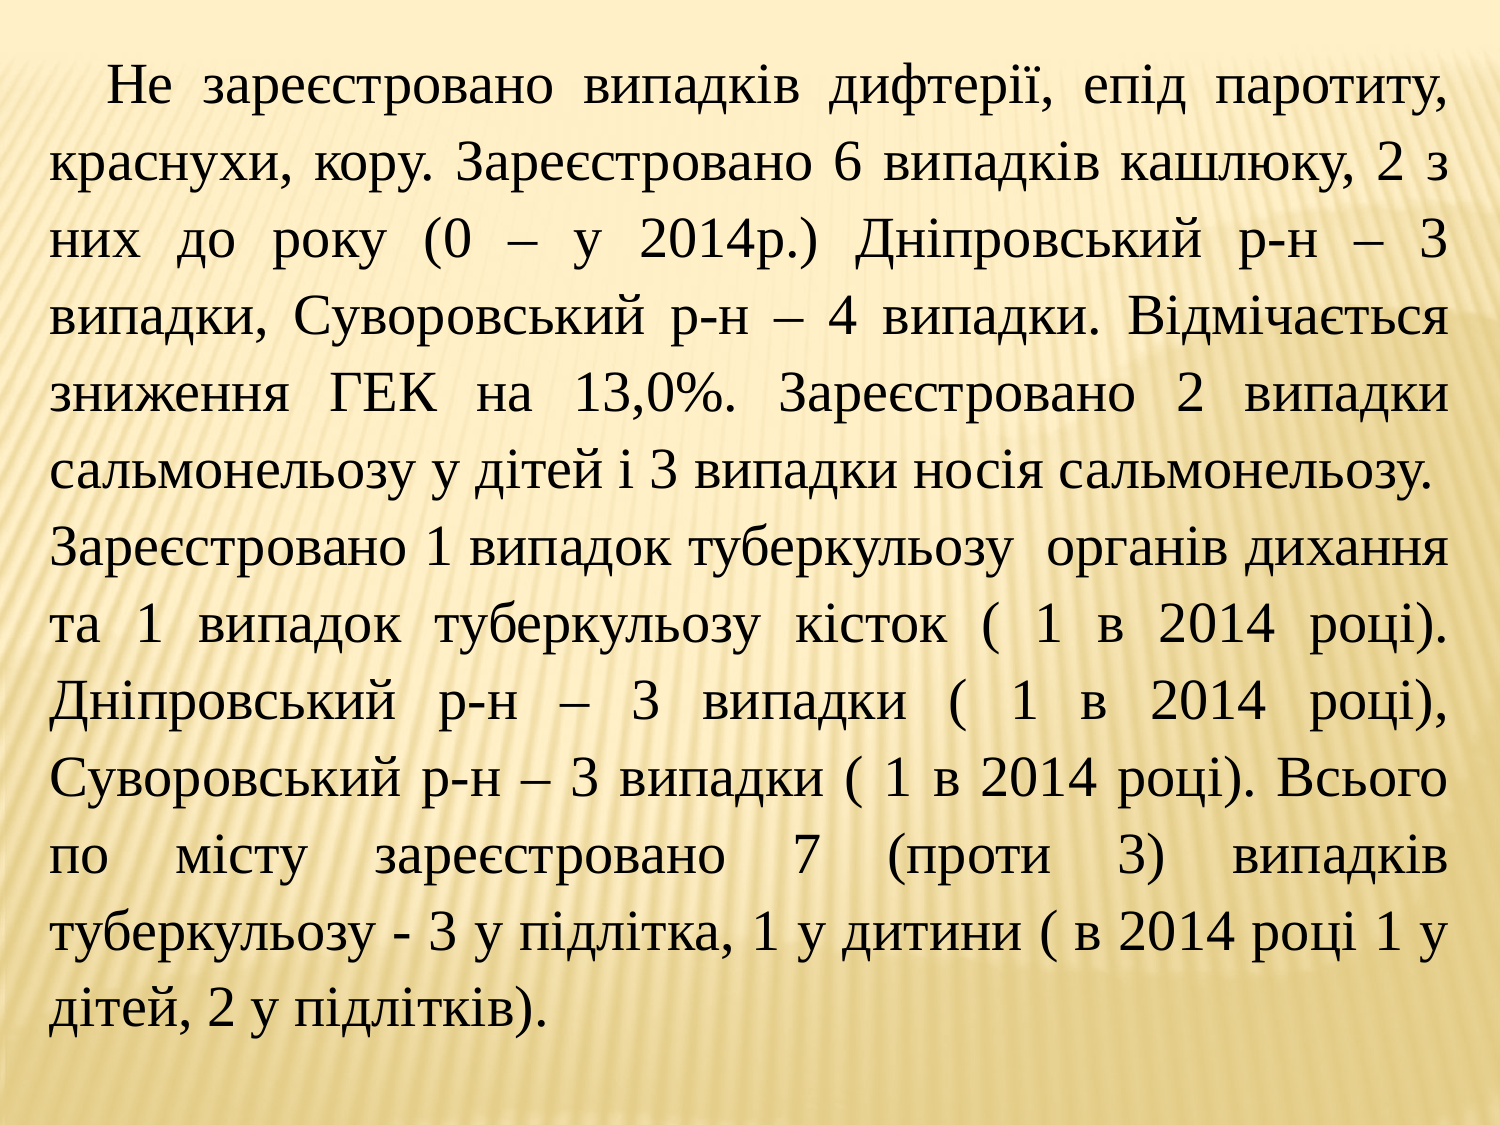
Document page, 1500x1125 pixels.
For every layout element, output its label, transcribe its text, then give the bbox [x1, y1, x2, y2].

text_box Не зареєстровано випадків дифтерії, епід паротиту, краснухи, кору. Зареєстровано 6 випадків кашлюку, 2 з них до року (0 – у 2014р.) Дніпровський р-н – 3 випадки, Суворовський р-н – 4 випадки. Відмічається зниження ГЕК на 13,0%. Зареєстровано 2 випадки сальмонельозу у дітей і 3 випадки носія сальмонельозу. Зареєстровано 1 випадок туберкульозу органів дихання та 1 випадок туберкульозу кісток ( 1 в 2014 році). Дніпровський р-н – 3 випадки ( 1 в 2014 році), Суворовський р-н – 3 випадки ( 1 в 2014 році). Всього по місту зареєстровано 7 (проти 3) випадків туберкульозу - 3 у підлітка, 1 у дитини ( в 2014 році 1 у дітей, 2 у підлітків). [35, 30, 1465, 1125]
